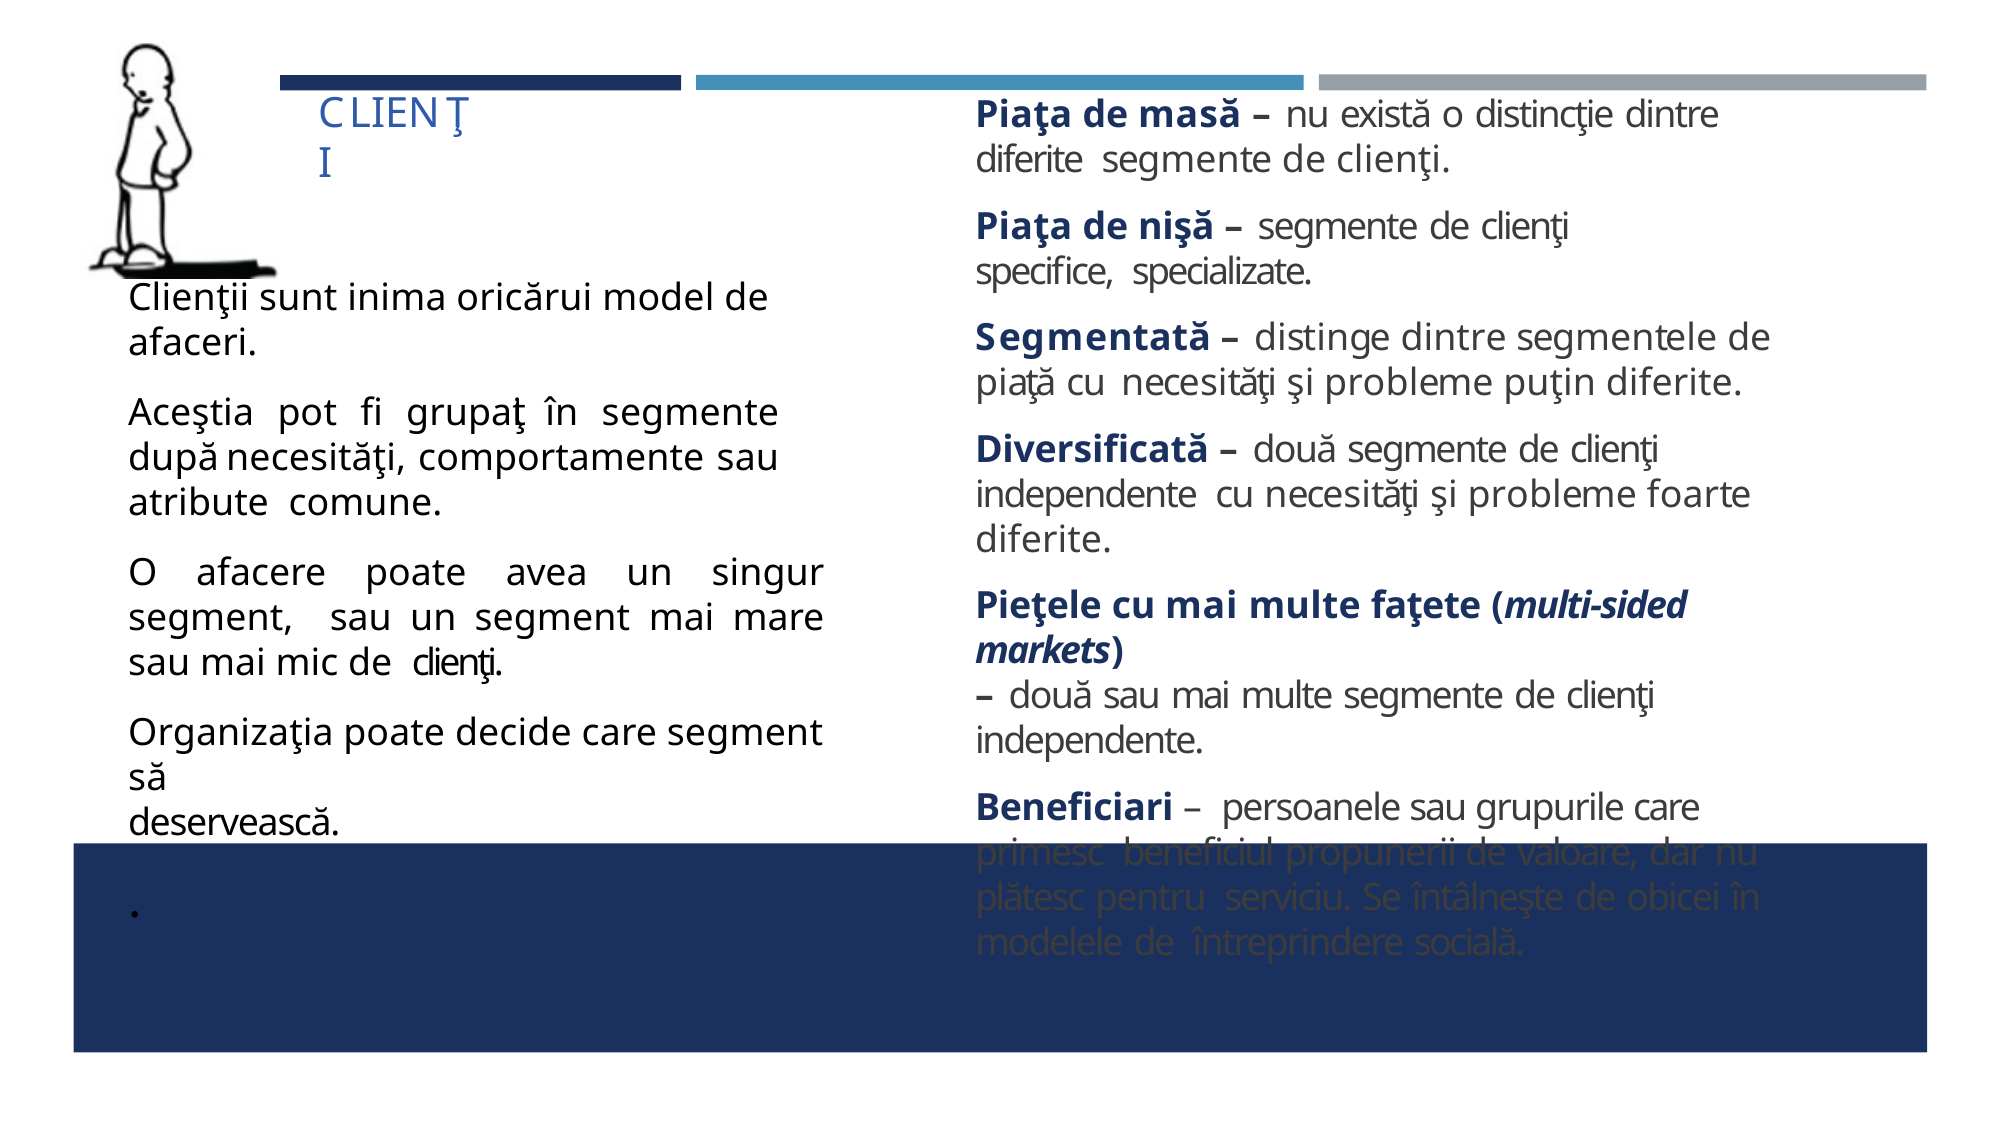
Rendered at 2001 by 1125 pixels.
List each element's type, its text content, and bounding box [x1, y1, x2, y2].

text_box Piaţa de masă – nu există o distincţie dintre diferite segmente de clienţi. Piaţa de nişă – segmente de clienţi specifice, specializate. Segmentată – distinge dintre segmentele de piaţă cu necesităţi şi probleme puţin diferite. Diversificată – două segmente de clienţi independente cu necesităţi şi probleme foarte diferite. Pieţele cu mai multe faţete (multi-sided markets) – două sau mai multe segmente de clienţi independente. Beneficiari – persoanele sau grupurile care primesc beneficiul propunerii de valoare, dar nu plătesc pentru serviciu. Se întâlneşte de obicei în modelele de întreprindere socială. [972, 88, 1830, 963]
title CLIENŢI [316, 83, 470, 270]
text_box Clienţii sunt inima oricărui model de afaceri. Aceştia pot fi grupaţi în segmente după necesităţi, comportamente sau atribute comune. O afacere poate avea un singur segment, sau un segment mai mare sau mai mic de clienţi. Organizaţia poate decide care segment să deservească. . [126, 270, 834, 928]
picture [42, 42, 280, 280]
